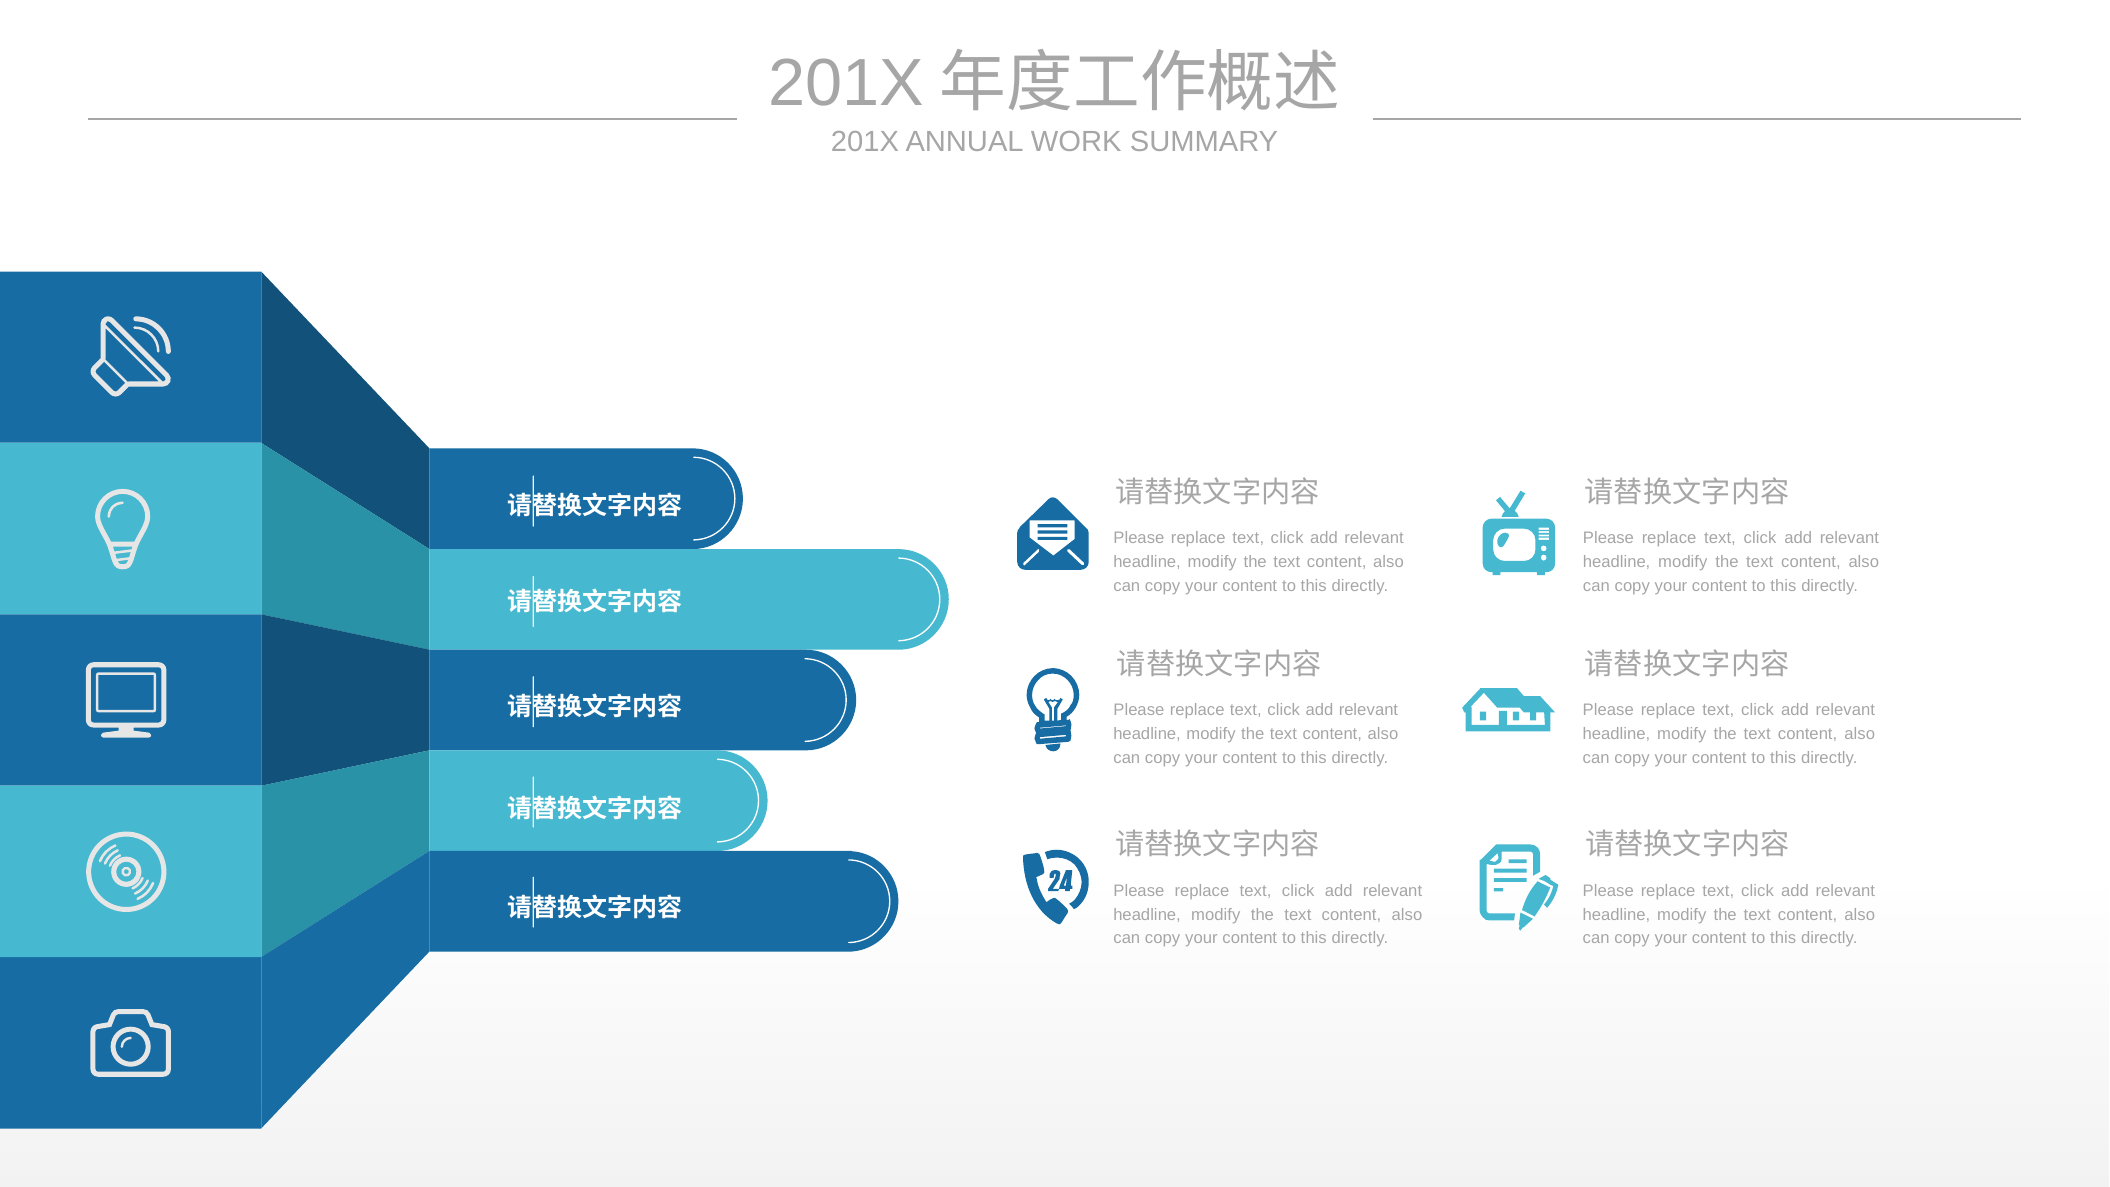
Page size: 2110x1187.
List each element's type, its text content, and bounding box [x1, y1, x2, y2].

text_box [1496, 490, 1526, 517]
text_box [1482, 518, 1556, 576]
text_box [1567, 811, 1891, 954]
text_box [1098, 630, 1414, 774]
text_box [1479, 844, 1541, 921]
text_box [1098, 458, 1419, 602]
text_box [1098, 811, 1438, 954]
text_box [1568, 458, 1895, 602]
text_box 201X ANNUAL WORK SUMMARY [824, 122, 1285, 158]
text_box [1518, 912, 1534, 931]
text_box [1567, 630, 1891, 774]
text_box [1522, 874, 1559, 917]
text_box [1044, 849, 1089, 910]
text_box 201X年度工作概述 [730, 38, 1379, 119]
text_box [1026, 668, 1080, 752]
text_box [0, 271, 949, 1129]
text_box [1023, 852, 1069, 925]
text_box [1462, 688, 1556, 732]
text_box [1017, 497, 1089, 570]
